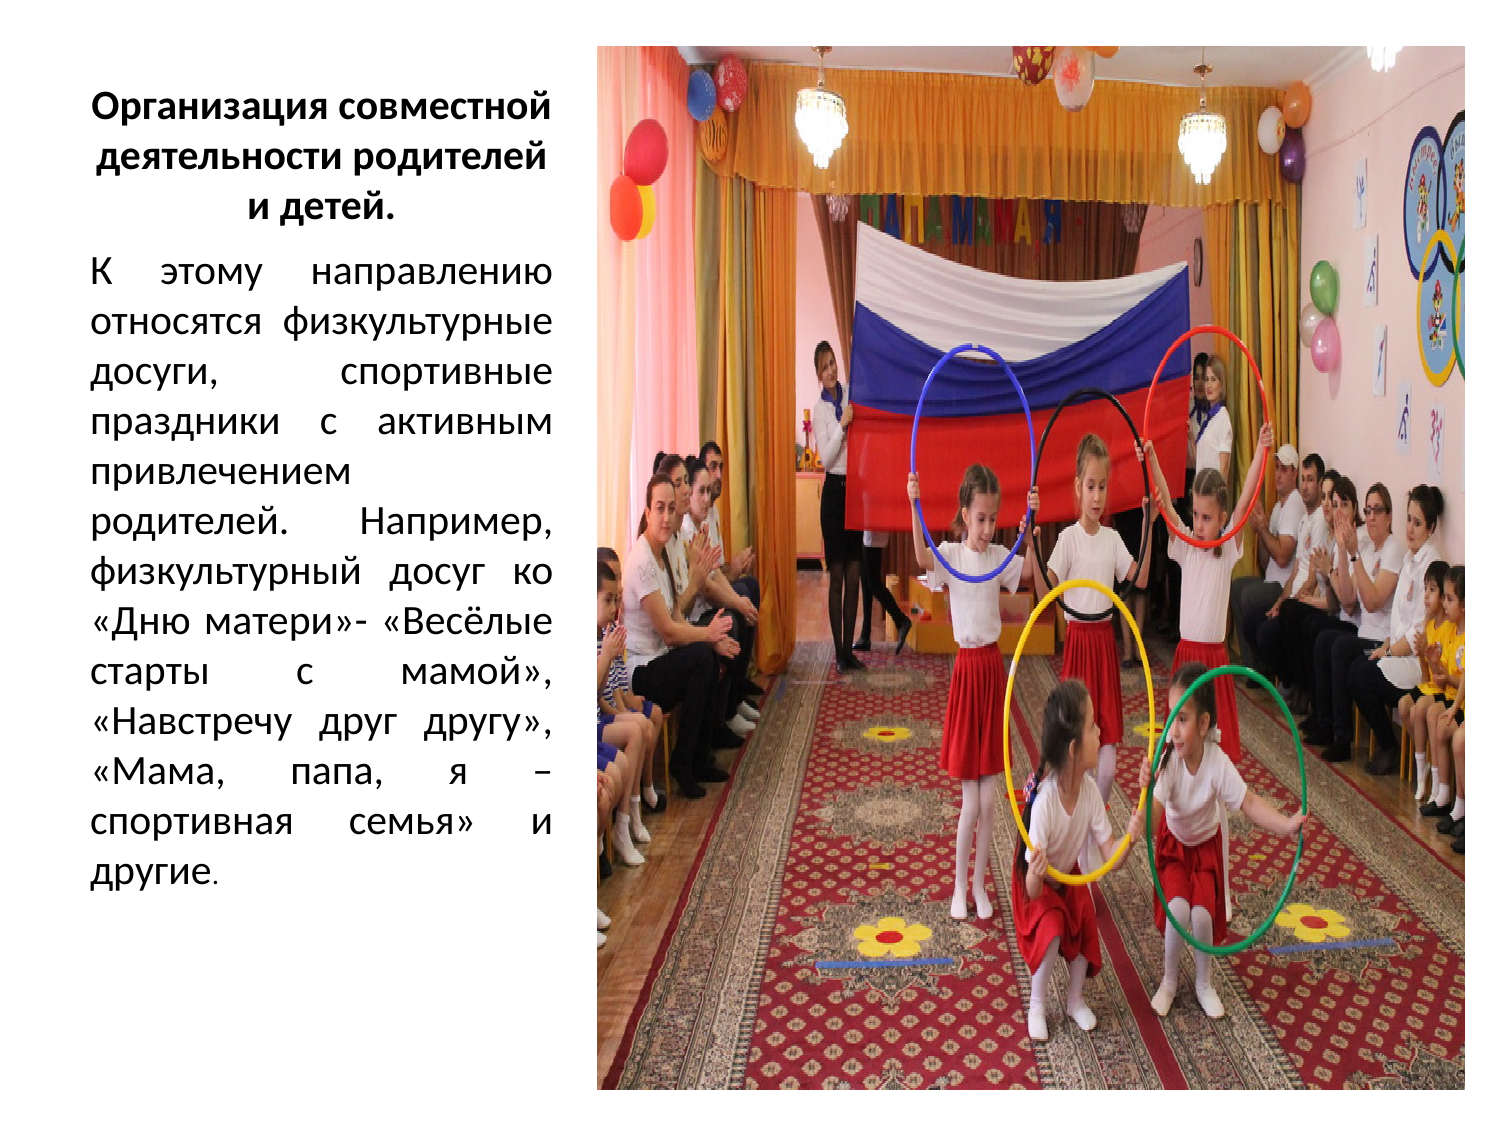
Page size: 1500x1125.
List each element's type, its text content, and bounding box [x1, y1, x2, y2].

title Организация совместной деятельности родителей и детей. [75, 44, 569, 235]
list К этому направлению относятся физкультурные досуги, спортивные праздники с активным привлечением родителей. Например, физкультурный досуг ко «Дню матери»- «Весёлые старты с мамой», «Навстречу друг другу», «Мама, папа, я –спортивная семья» и другие. [75, 235, 569, 1005]
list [597, 46, 1465, 1091]
